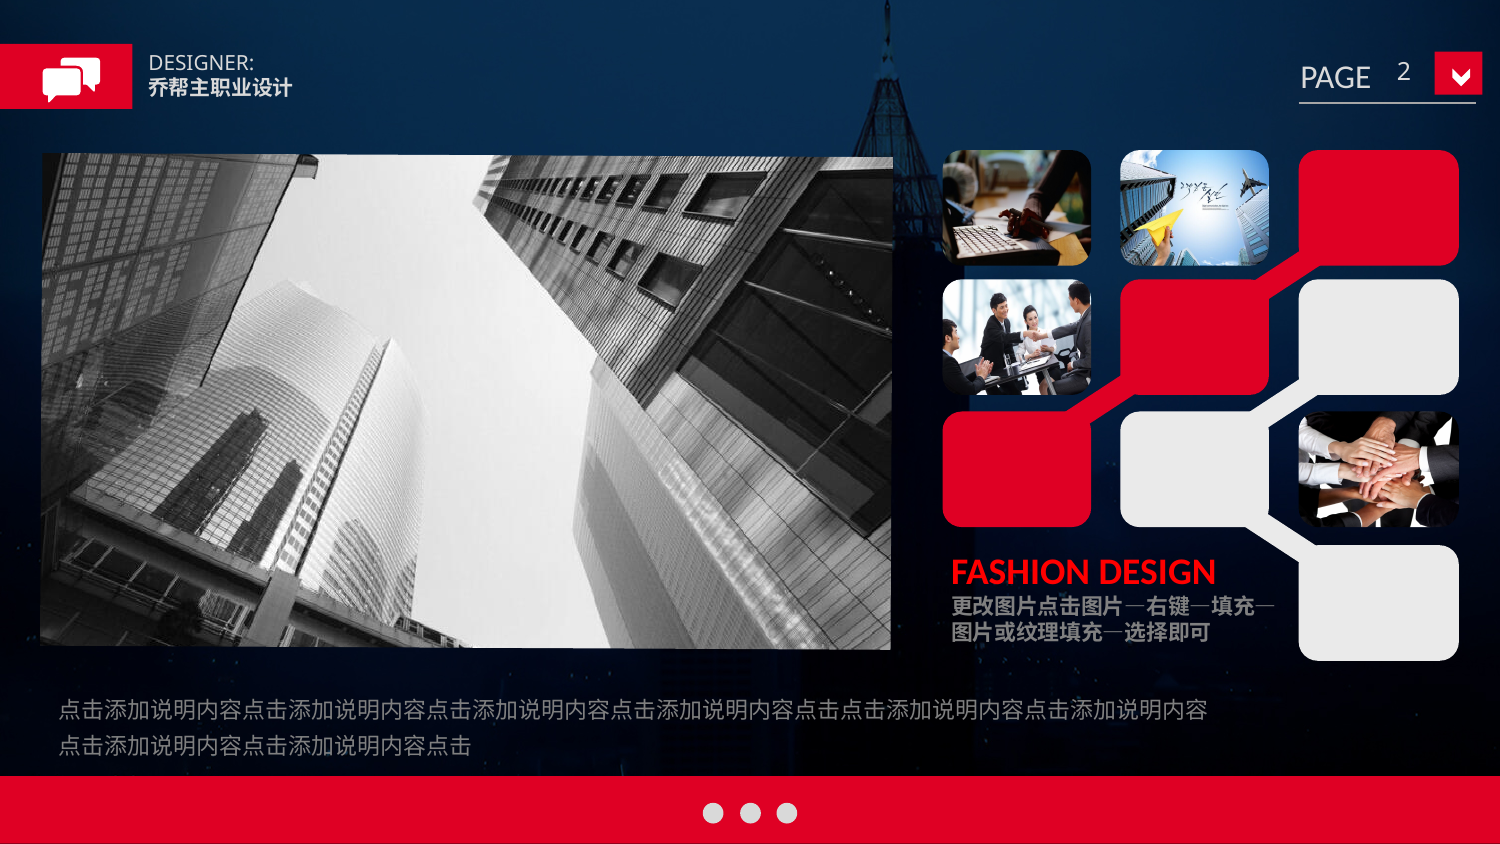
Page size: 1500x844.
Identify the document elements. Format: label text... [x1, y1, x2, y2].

text_box DESIGNER: 乔帮主职业设计 [133, 41, 309, 107]
text_box 点击添加说明内容点击添加说明内容点击添加说明内容点击添加说明内容点击点击添加说明内容点击添加说明内容点击添加说明内容点击添加说明内容点击 [44, 680, 1235, 777]
slide_number 2 [1373, 50, 1435, 96]
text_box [942, 149, 1460, 528]
text_box [37, 150, 896, 652]
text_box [1119, 536, 1460, 662]
picture [0, 0, 1500, 776]
text_box FASHION DESIGN 更改图片点击图片—右键—填充— 图片或纹理填充—选择即可 [936, 540, 1114, 653]
